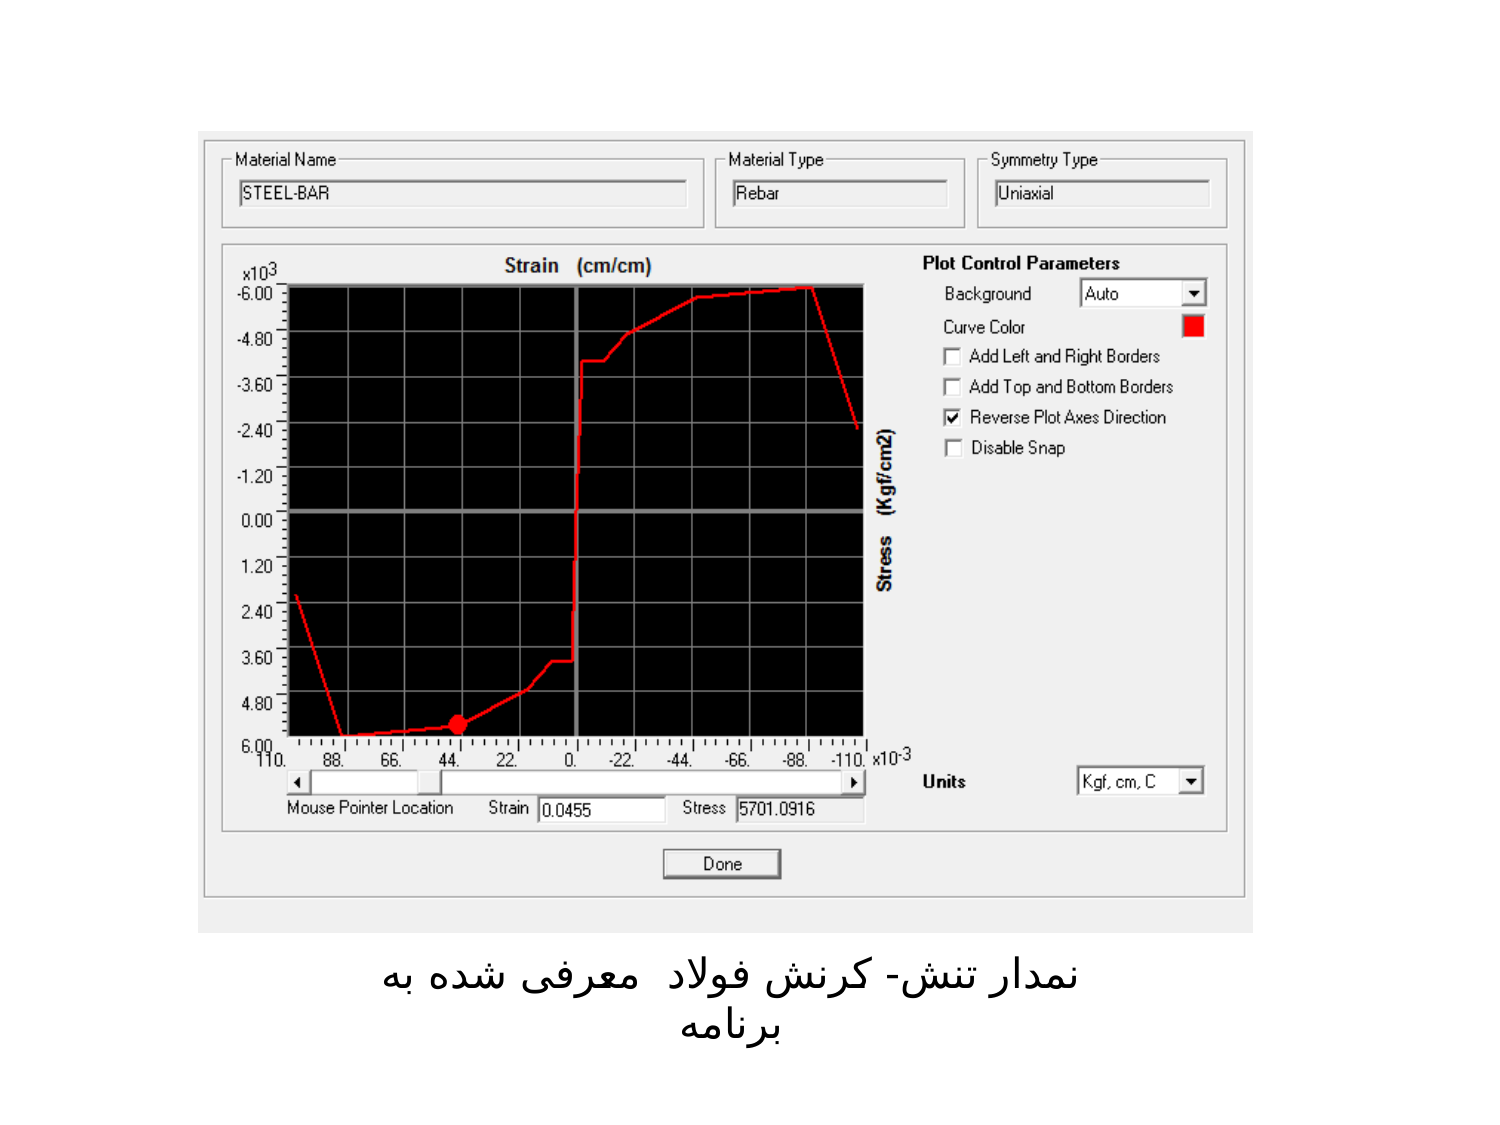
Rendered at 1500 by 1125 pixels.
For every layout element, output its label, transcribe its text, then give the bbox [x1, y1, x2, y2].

title نمدار تنش- کرنش فولاد معرفی شده به برنامه [336, 942, 1126, 1061]
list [198, 130, 1253, 933]
